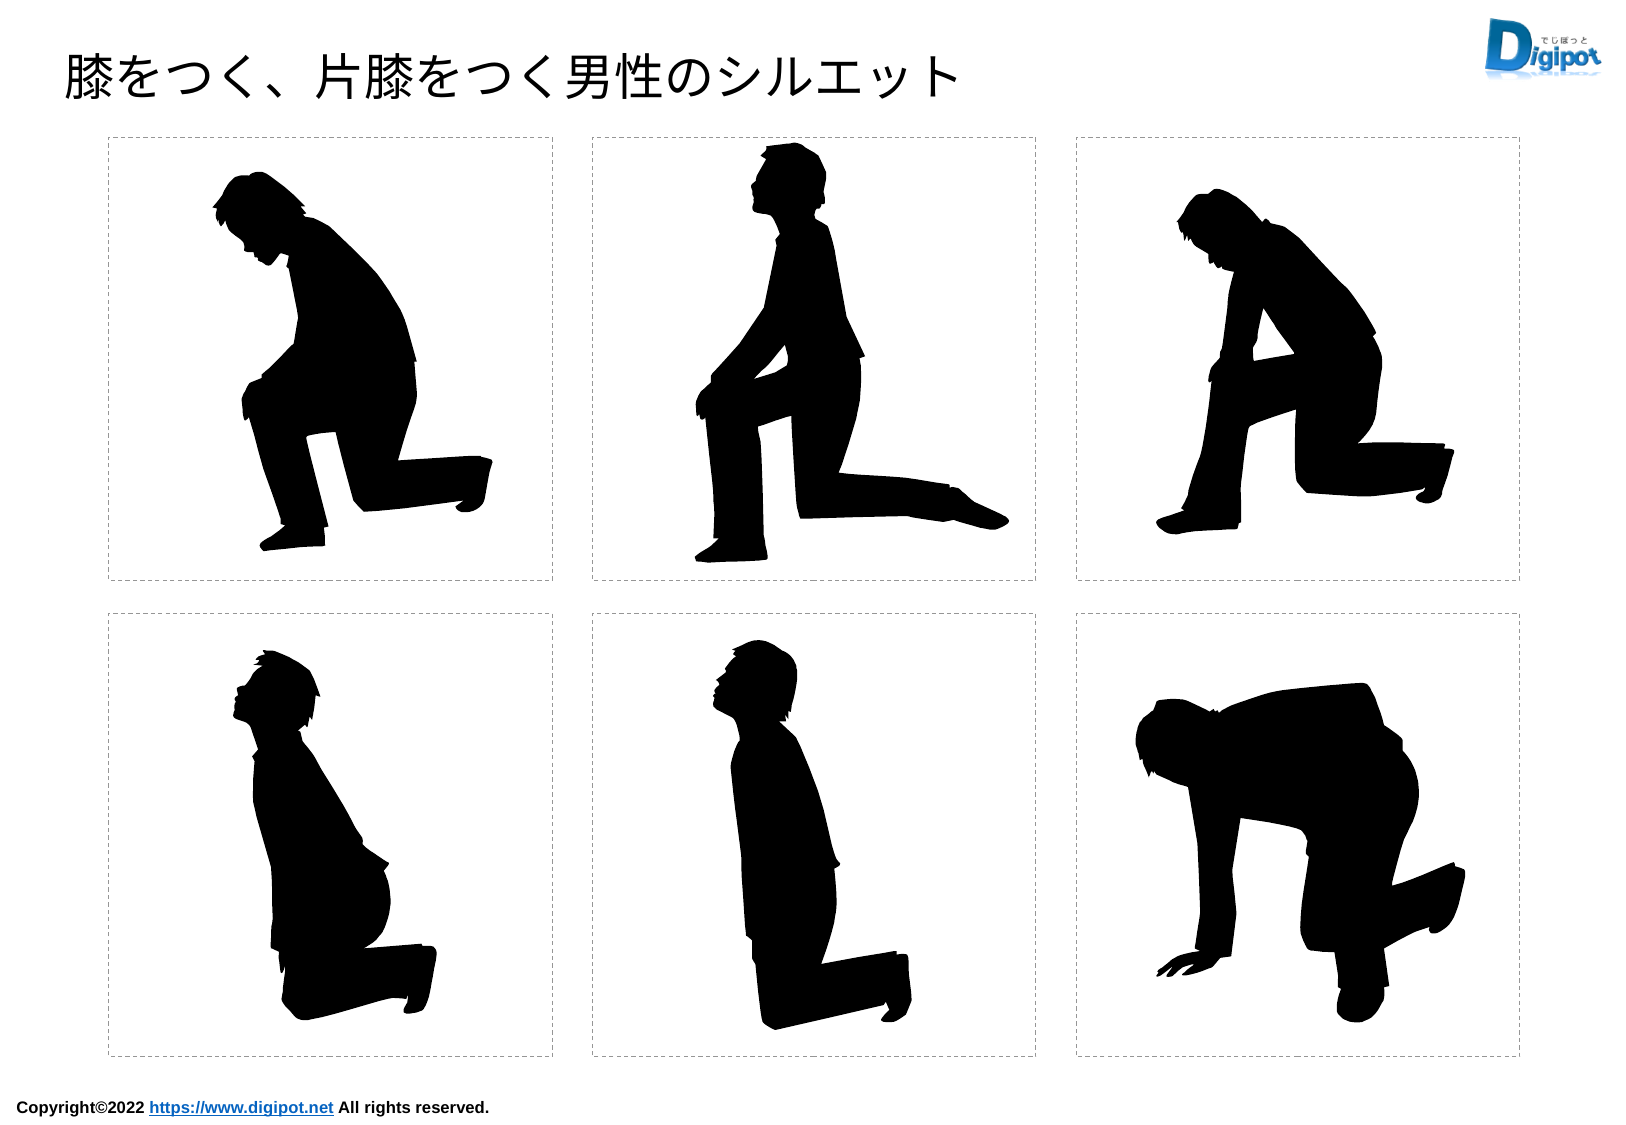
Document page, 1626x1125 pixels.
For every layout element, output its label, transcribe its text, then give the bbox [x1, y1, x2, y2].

text_box [694, 142, 1010, 563]
text_box [1156, 188, 1455, 535]
text_box [233, 650, 437, 1021]
text_box [713, 640, 912, 1030]
picture [1485, 18, 1602, 82]
text_box [1135, 682, 1466, 1023]
text_box 膝をつく、片膝をつく男性のシルエット [49, 38, 980, 113]
text_box [212, 171, 493, 552]
